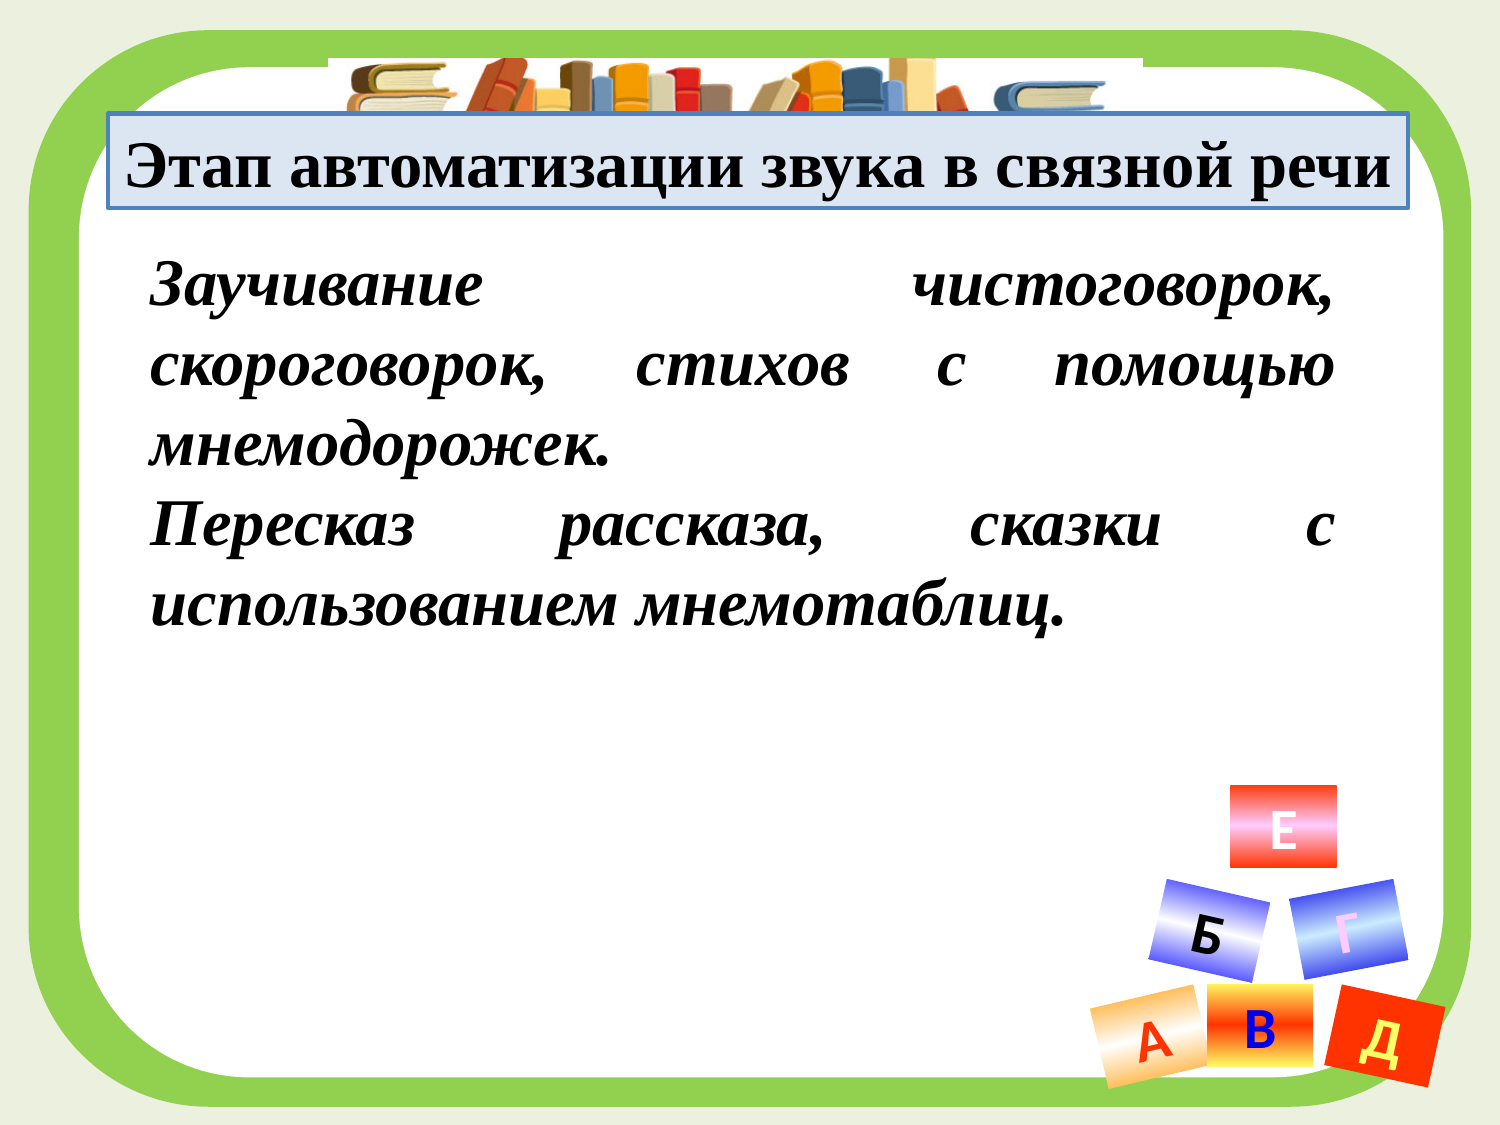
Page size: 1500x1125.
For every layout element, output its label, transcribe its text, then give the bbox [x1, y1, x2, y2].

text_box [29, 30, 1471, 1106]
text_box Д [1324, 984, 1446, 1088]
text_box Этап автоматизации звука в связной речи [1148, 111, 1410, 210]
text_box Е [1230, 785, 1337, 868]
text_box В [1207, 984, 1314, 1067]
text_box [82, 141, 1441, 1075]
picture [327, 58, 1144, 223]
text_box А [1089, 984, 1207, 1089]
text_box [1148, 70, 1383, 111]
text_box [140, 70, 322, 111]
text_box Заучивание чистоговорок, скороговорок, стихов с помощью мнемодорожек. Пересказ рассказа, сказки с использованием мнемотаблиц. [135, 231, 1353, 647]
text_box Этап автоматизации звука в связной речи [106, 111, 322, 210]
text_box Г [1289, 878, 1409, 980]
text_box Б [1148, 878, 1271, 983]
